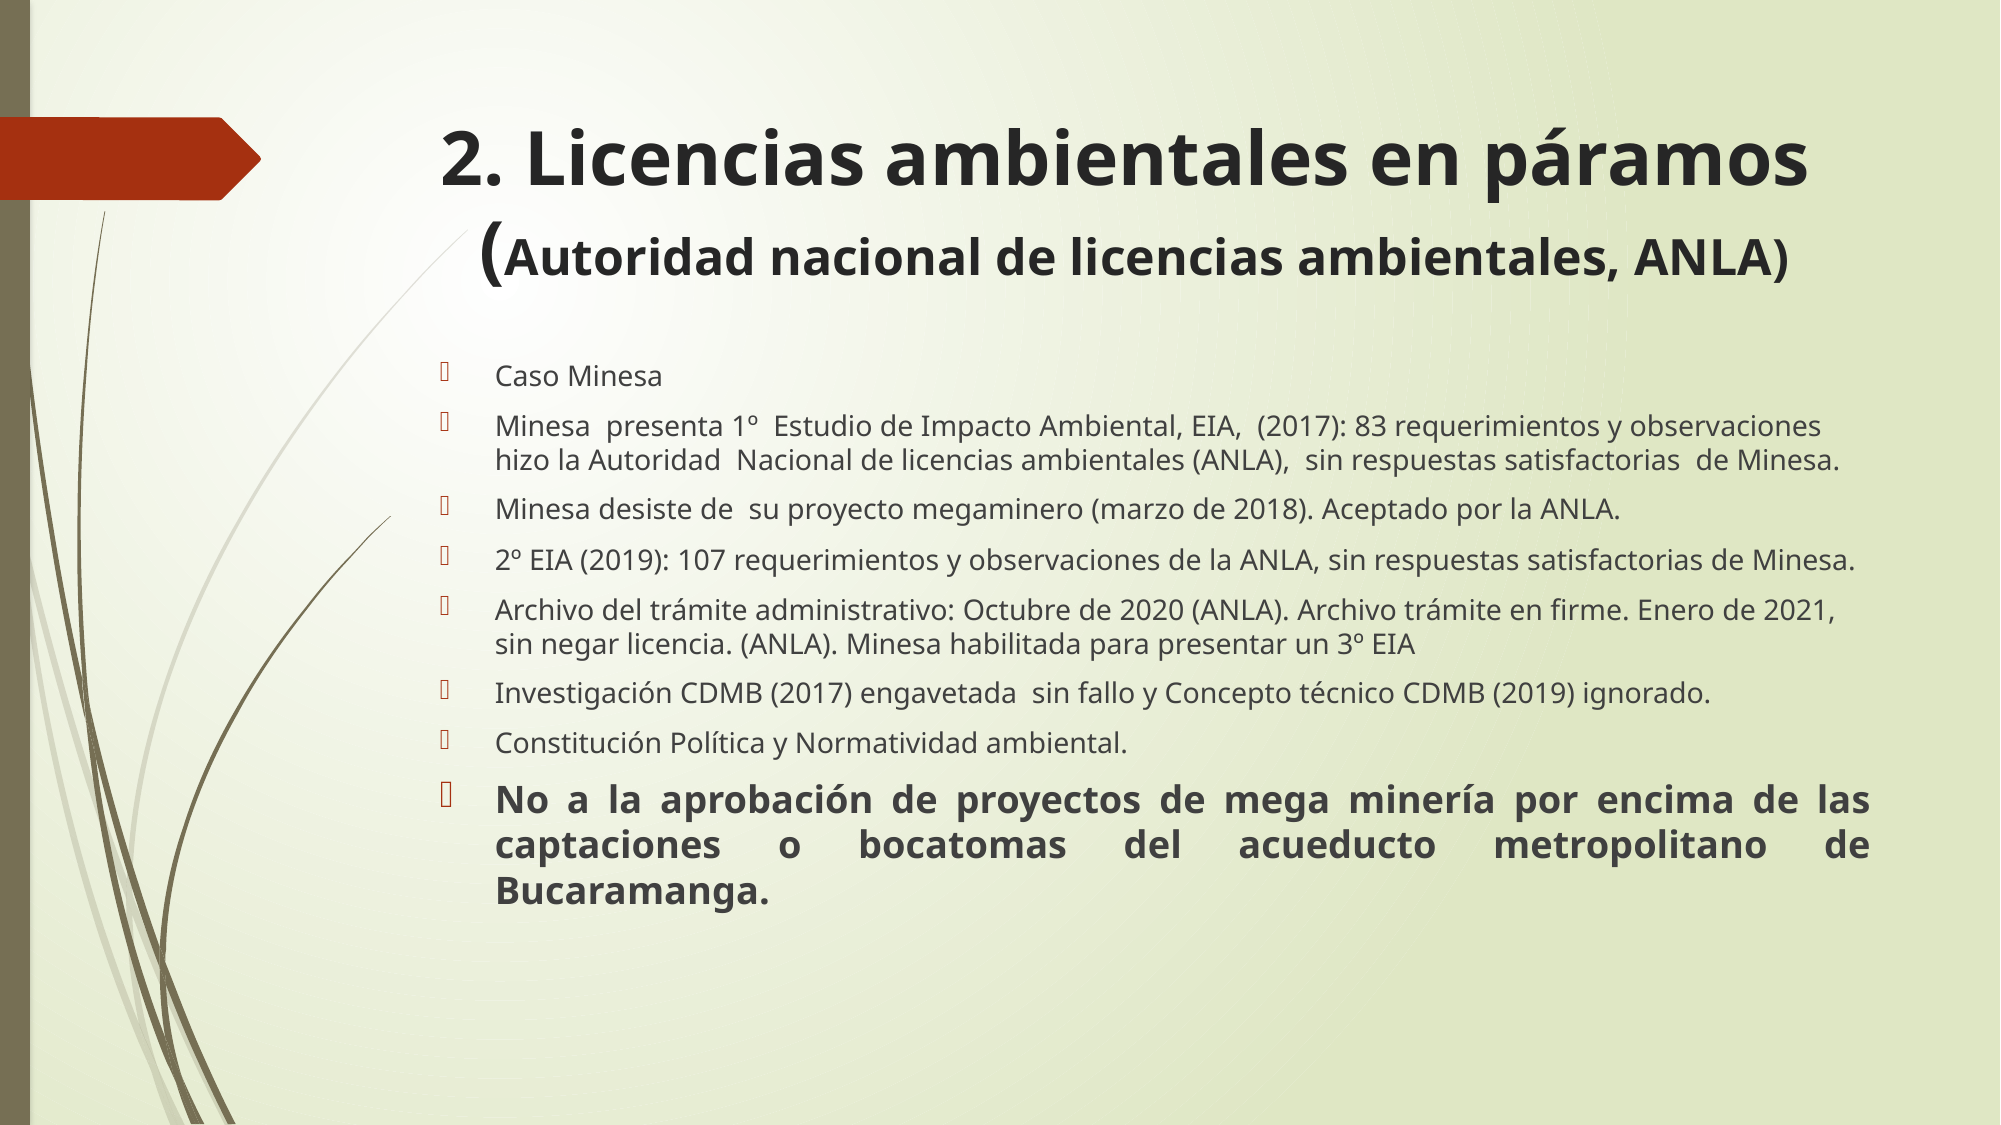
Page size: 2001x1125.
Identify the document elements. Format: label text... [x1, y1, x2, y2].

title 2. Licencias ambientales en páramos (Autoridad nacional de licencias ambientales, ANLA) [425, 102, 1888, 313]
list Caso Minesa Minesa presenta 1º Estudio de Impacto Ambiental, EIA, (2017): 83 requerimientos y observaciones hizo la Autoridad Nacional de licencias ambientales (ANLA), sin respuestas satisfactorias de Minesa. Minesa desiste de su proyecto megaminero (marzo de 2018). Aceptado por la ANLA. 2º EIA (2019): 107 requerimientos y observaciones de la ANLA, sin respuestas satisfactorias de Minesa. Archivo del trámite administrativo: Octubre de 2020 (ANLA). Archivo trámite en firme. Enero de 2021, sin negar licencia. (ANLA). Minesa habilitada para presentar un 3º EIA Investigación CDMB (2017) engavetada sin fallo y Concepto técnico CDMB (2019) ignorado. Constitución Política y Normatividad ambiental. No a la aprobación de proyectos de mega minería por encima de las captaciones o bocatomas del acueducto metropolitano de Bucaramanga. [424, 350, 1888, 970]
